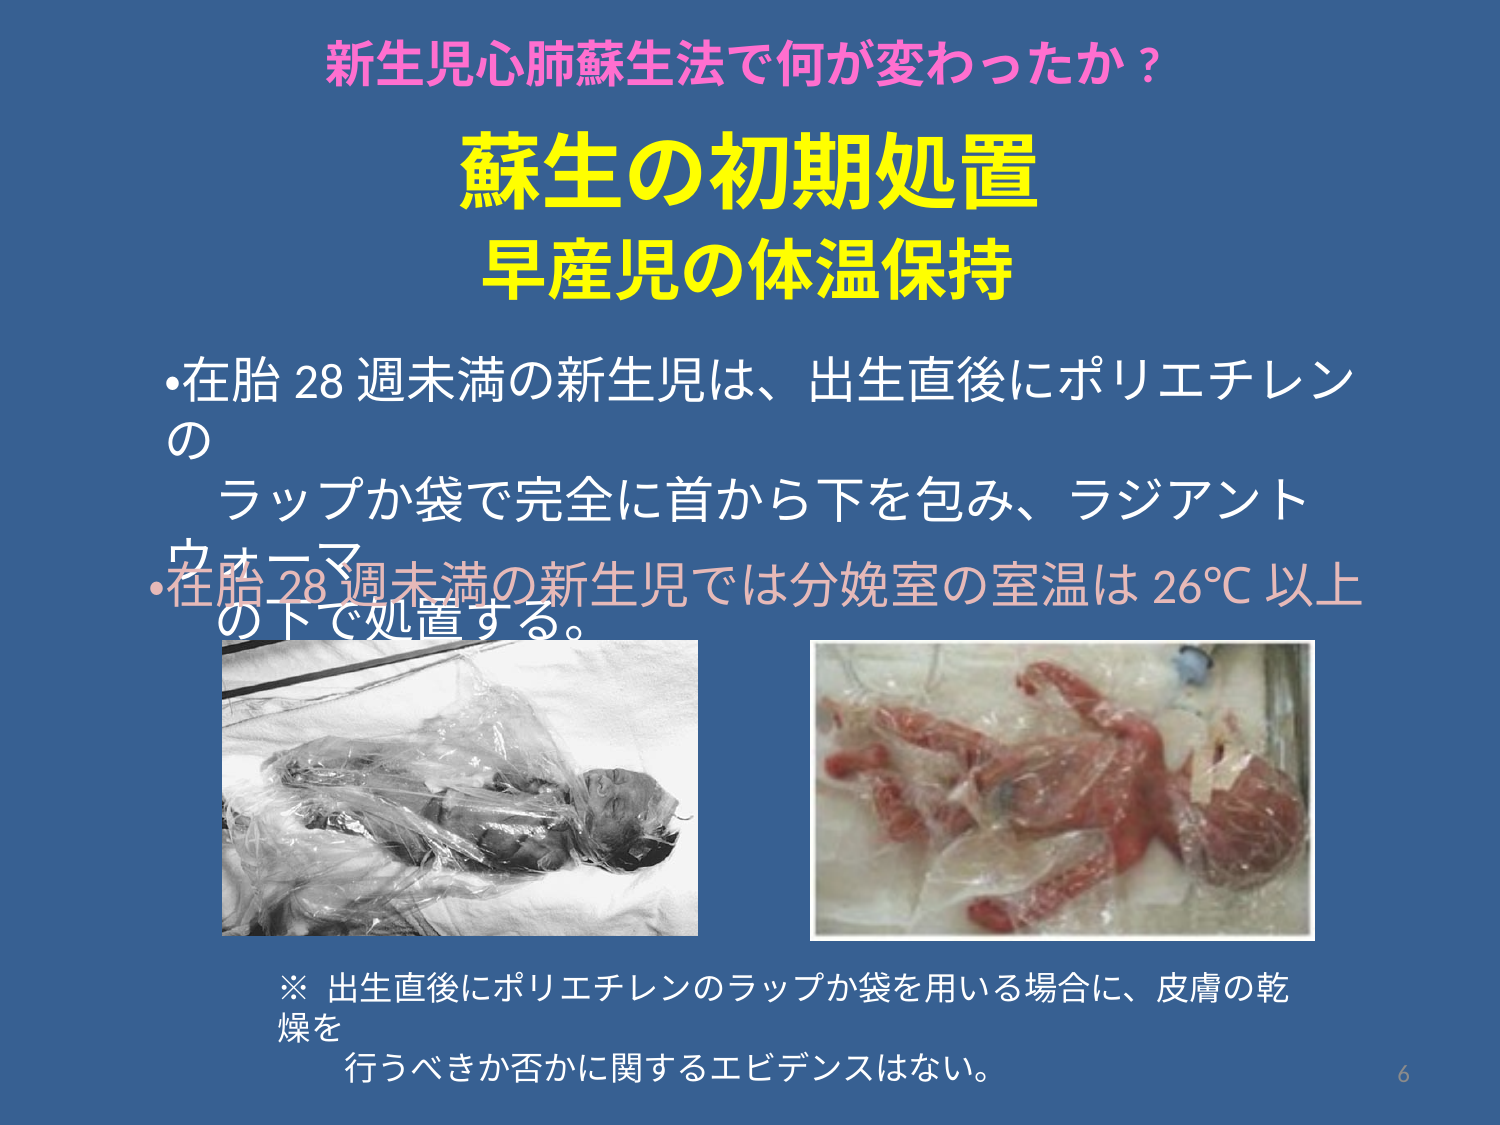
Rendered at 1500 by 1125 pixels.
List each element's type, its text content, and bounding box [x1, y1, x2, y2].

text_box 新生児心肺蘇生法で何が変わったか? [310, 24, 1176, 100]
slide_number 6 [1074, 1042, 1425, 1103]
text_box ・在胎28週未満の新生児では分娩室の室温は26℃以上 [133, 546, 1379, 622]
picture [809, 640, 1316, 941]
title 蘇生の初期処置 [37, 50, 1463, 288]
text_box ・在胎28週未満の新生児は、出生直後にポリエチレンの ラップか袋で完全に首から下を包み、ラジアントウォーマ の下で処置する。 [149, 341, 1413, 656]
text_box ※ 出生直後にポリエチレンのラップか袋を用いる場合に、皮膚の乾燥を 行うべきか否かに関するエビデンスはない。 [263, 959, 1334, 1095]
picture [222, 640, 698, 936]
text_box 早産児の体温保持 [397, 220, 1098, 316]
